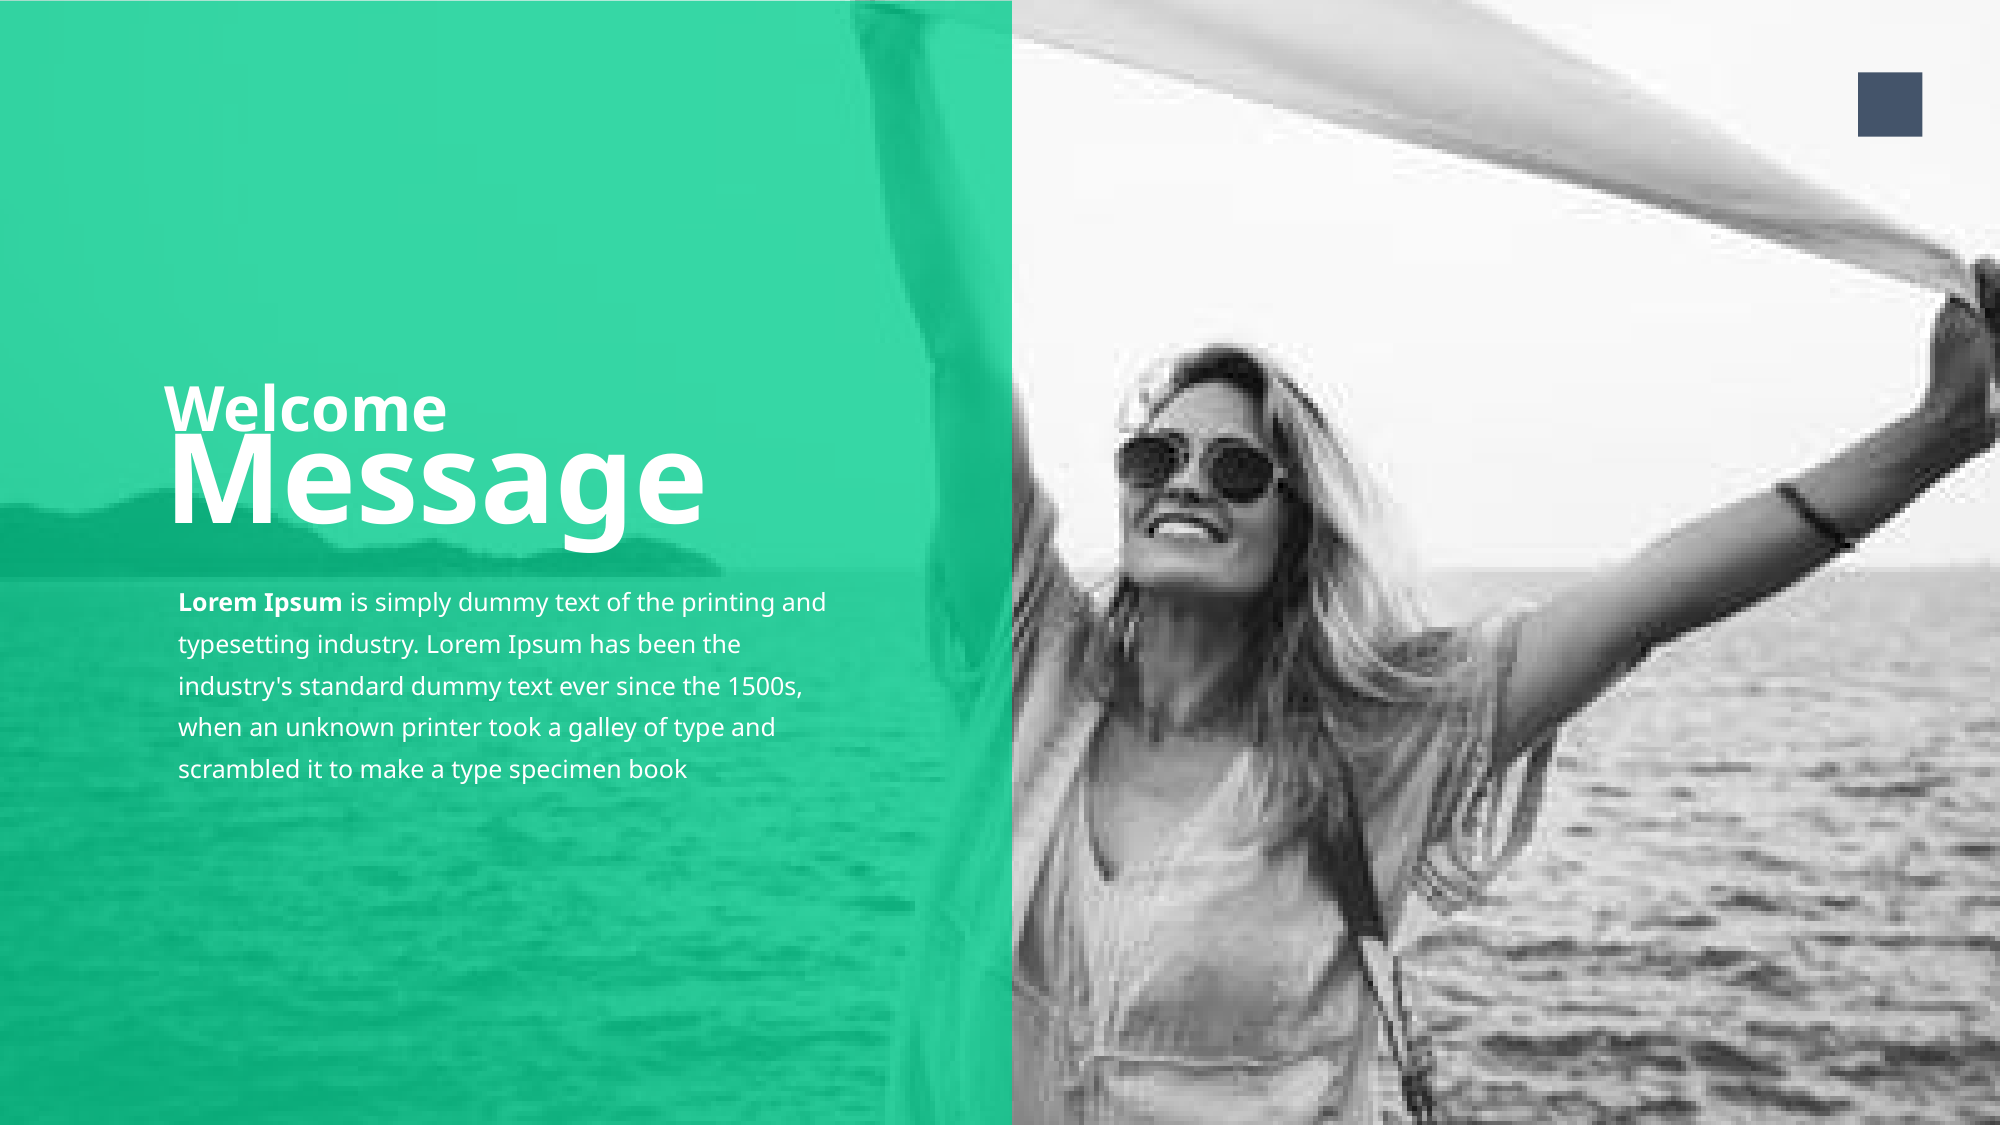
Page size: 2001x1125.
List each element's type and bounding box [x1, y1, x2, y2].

text_box [163, 332, 849, 793]
picture [0, 0, 2000, 1125]
